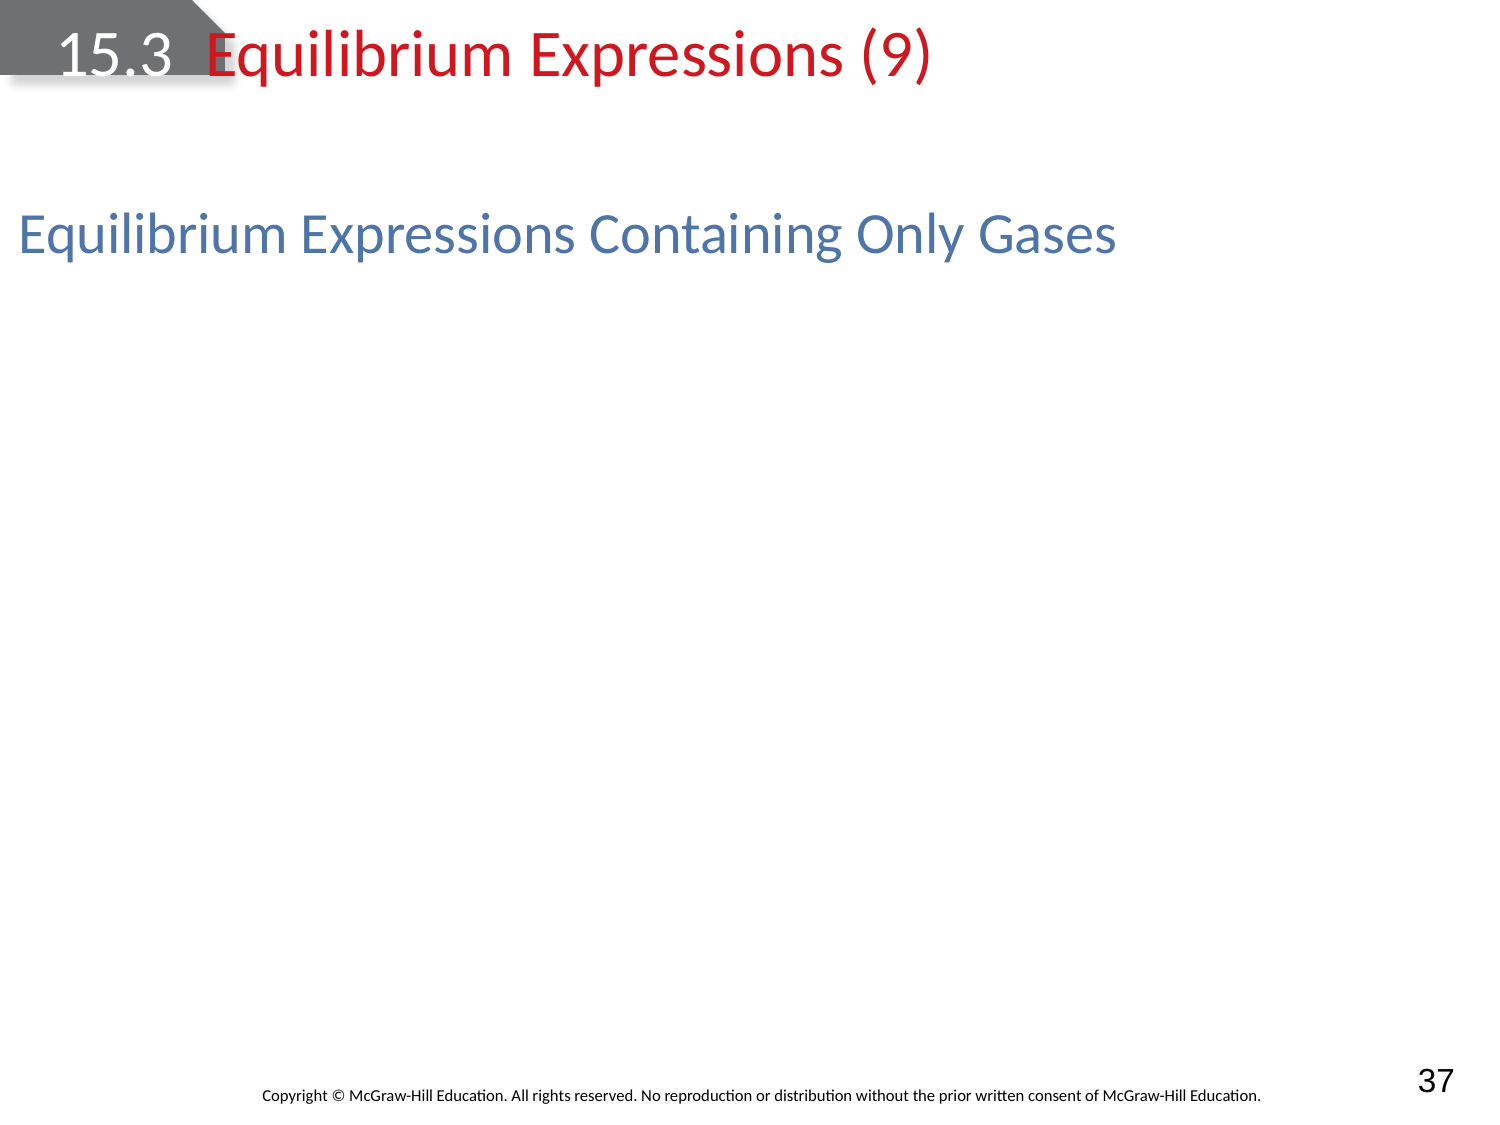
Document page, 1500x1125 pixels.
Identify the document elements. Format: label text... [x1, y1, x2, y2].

list Equilibrium Expressions Containing Only Gases [3, 187, 1500, 288]
title 15.3 Equilibrium Expressions (9) [3, 2, 1488, 100]
